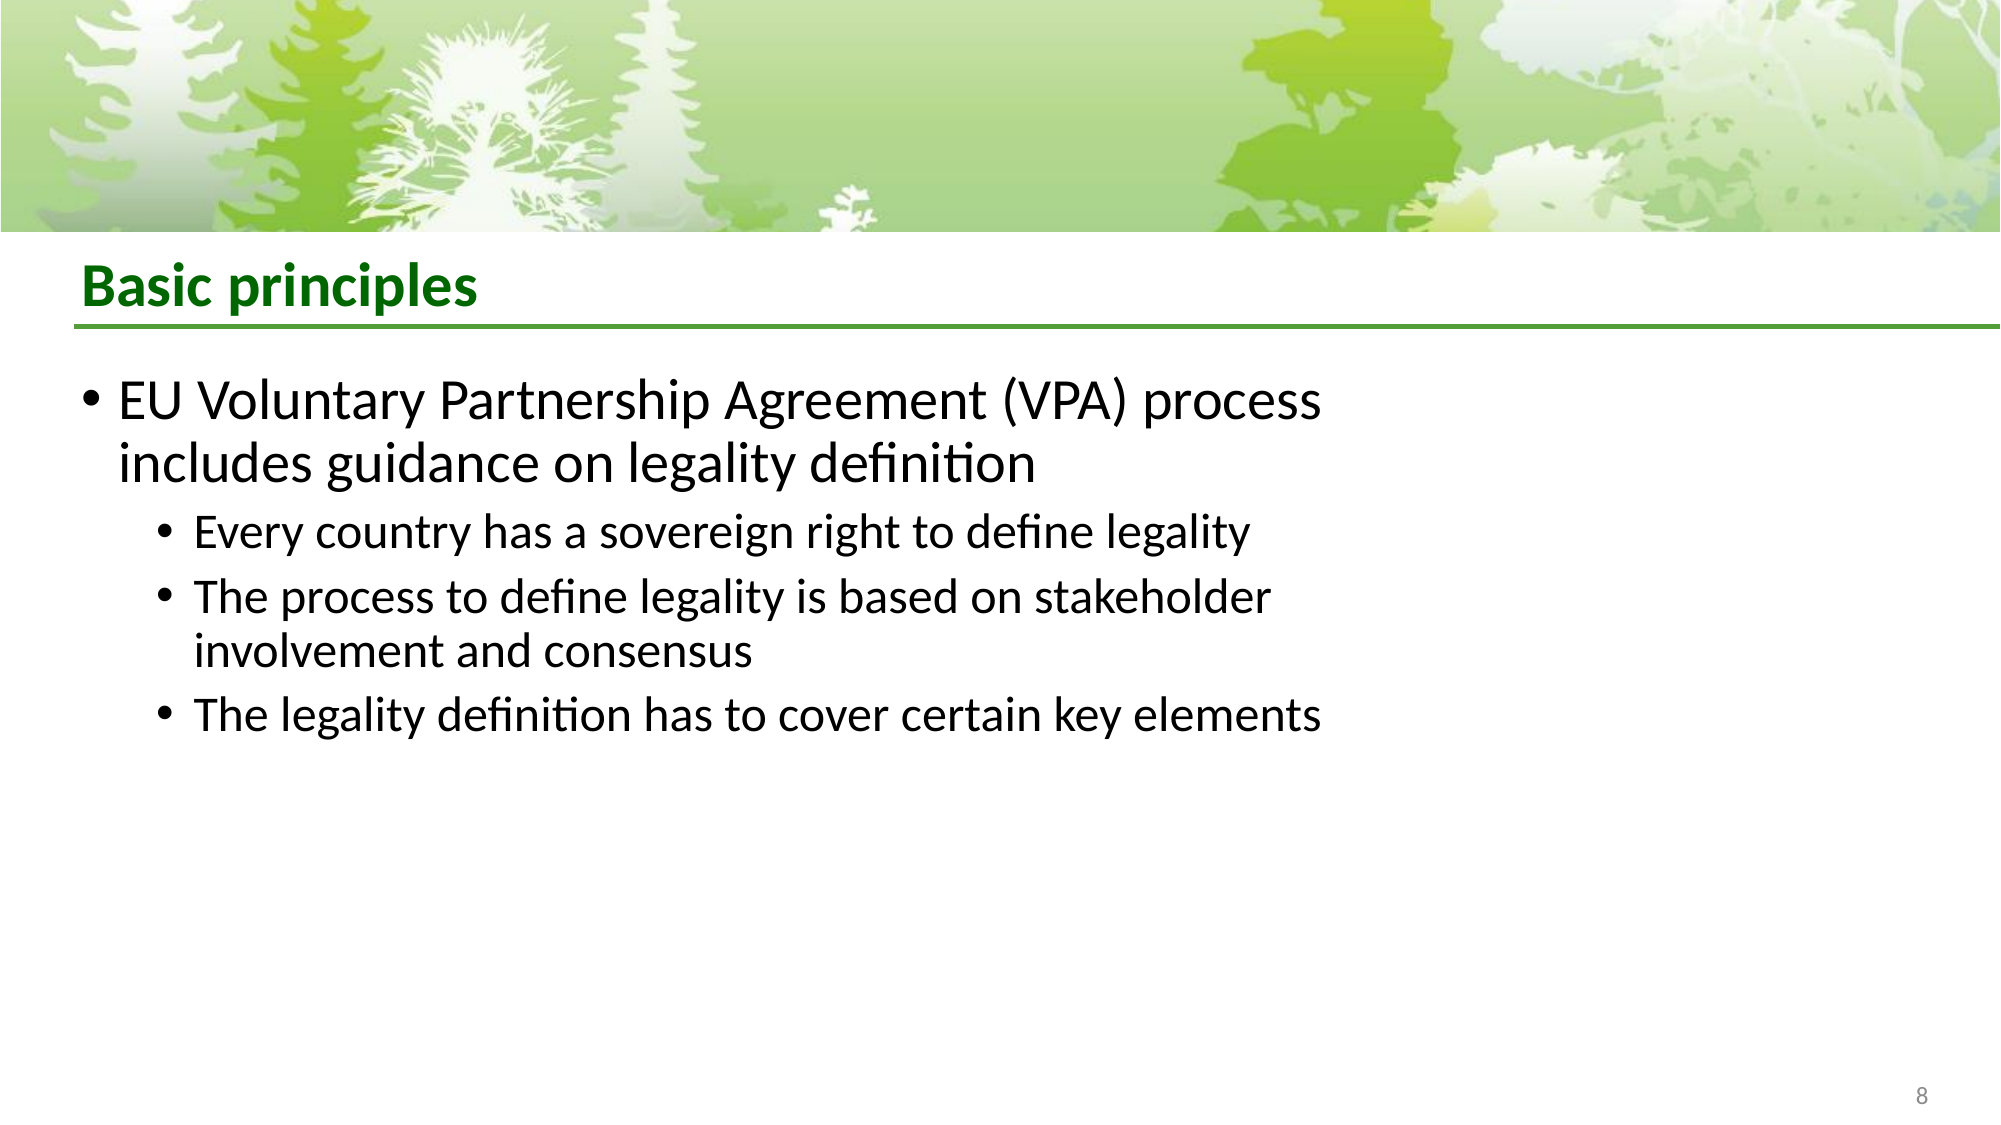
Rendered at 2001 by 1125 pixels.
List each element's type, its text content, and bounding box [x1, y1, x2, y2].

title Basic principles [66, 192, 1417, 362]
slide_number 8 [1493, 1065, 1944, 1125]
picture [0, 0, 2000, 232]
list EU Voluntary Partnership Agreement (VPA) process includes guidance on legality definition Every country has a sovereign right to define legality The process to define legality is based on stakeholder involvement and consensus The legality definition has to cover certain key elements [66, 362, 1417, 1105]
